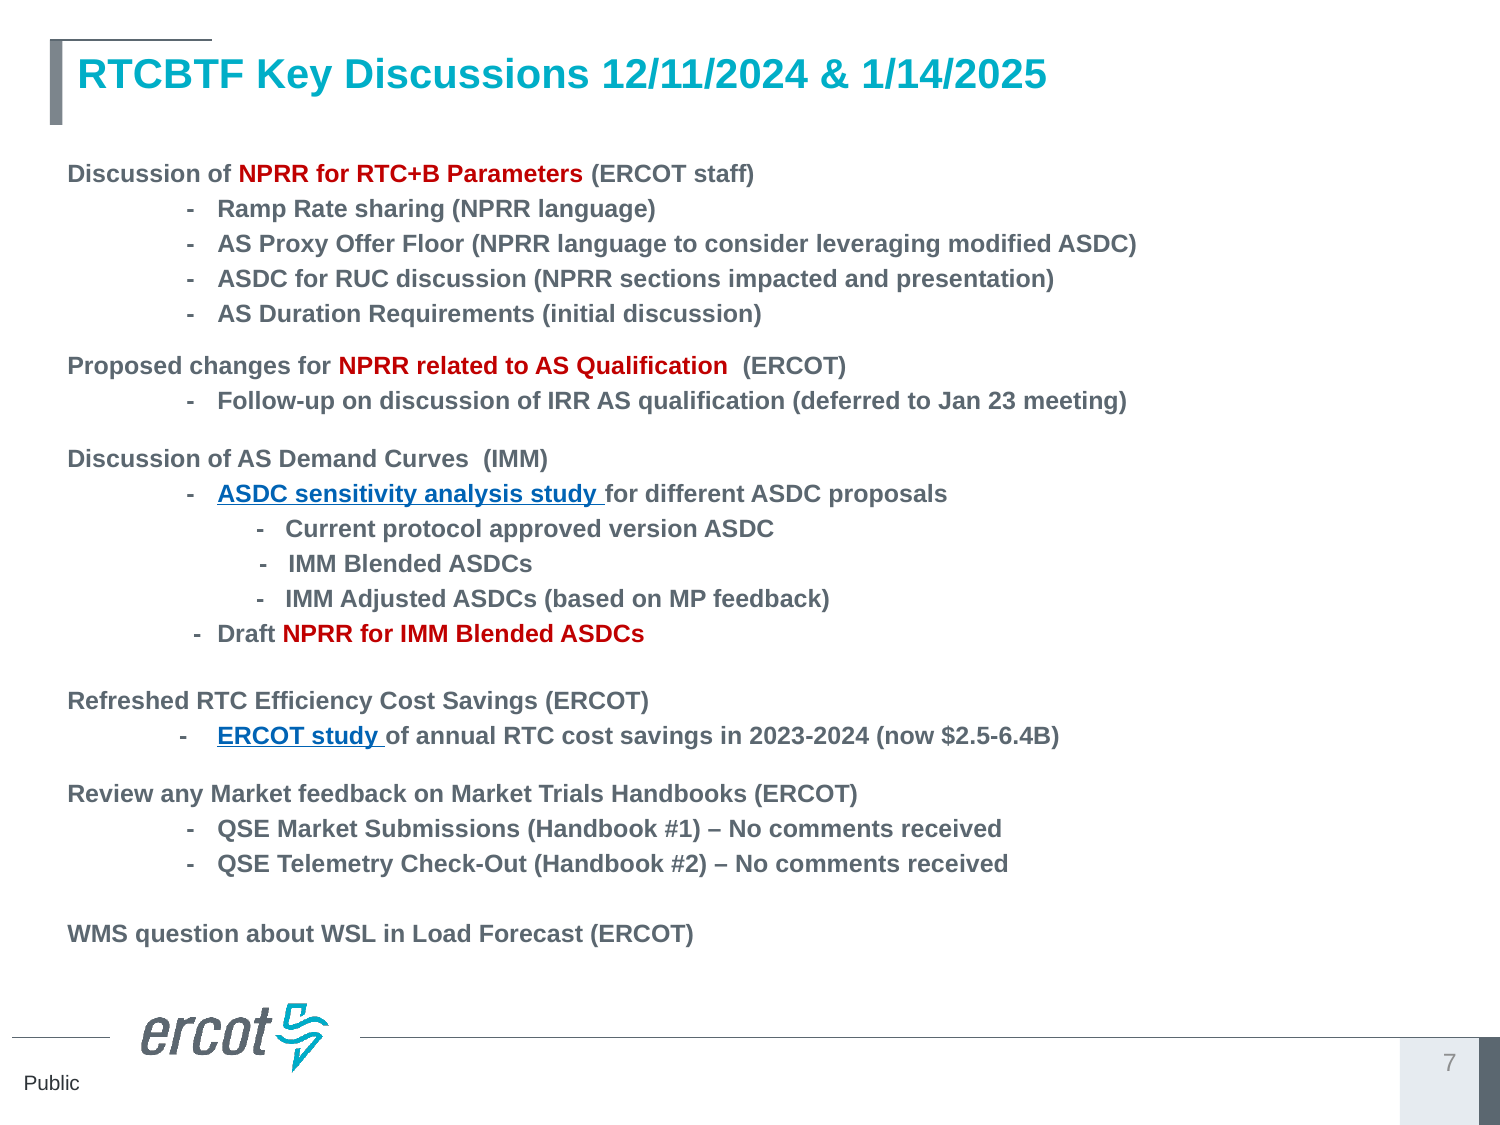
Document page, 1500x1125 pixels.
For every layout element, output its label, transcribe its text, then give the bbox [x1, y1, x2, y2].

picture [137, 1013, 332, 1075]
title RTCBTF Key Discussions 12/11/2024 & 1/14/2025 [62, 39, 1450, 134]
list Discussion of NPRR for RTC+B Parameters (ERCOT staff) - Ramp Rate sharing (NPRR language) - AS Proxy Offer Floor (NPRR language to consider leveraging modified ASDC) - ASDC for RUC discussion (NPRR sections impacted and presentation) - AS Duration Requirements (initial discussion) Proposed changes for NPRR related to AS Qualification (ERCOT) - Follow-up on discussion of IRR AS qualification (deferred to Jan 23 meeting) Discussion of AS Demand Curves (IMM) - ASDC sensitivity analysis study for different ASDC proposals - Current protocol approved version ASDC - IMM Blended ASDCs - IMM Adjusted ASDCs (based on MP feedback) - Draft NPRR for IMM Blended ASDCs Refreshed RTC Efficiency Cost Savings (ERCOT) - ERCOT study of annual RTC cost savings in 2023-2024 (now $2.5-6.4B) Review any Market feedback on Market Trials Handbooks (ERCOT) - QSE Market Submissions (Handbook #1) – No comments received - QSE Telemetry Check-Out (Handbook #2) – No comments received WMS question about WSL in Load Forecast (ERCOT) [52, 149, 1453, 1013]
